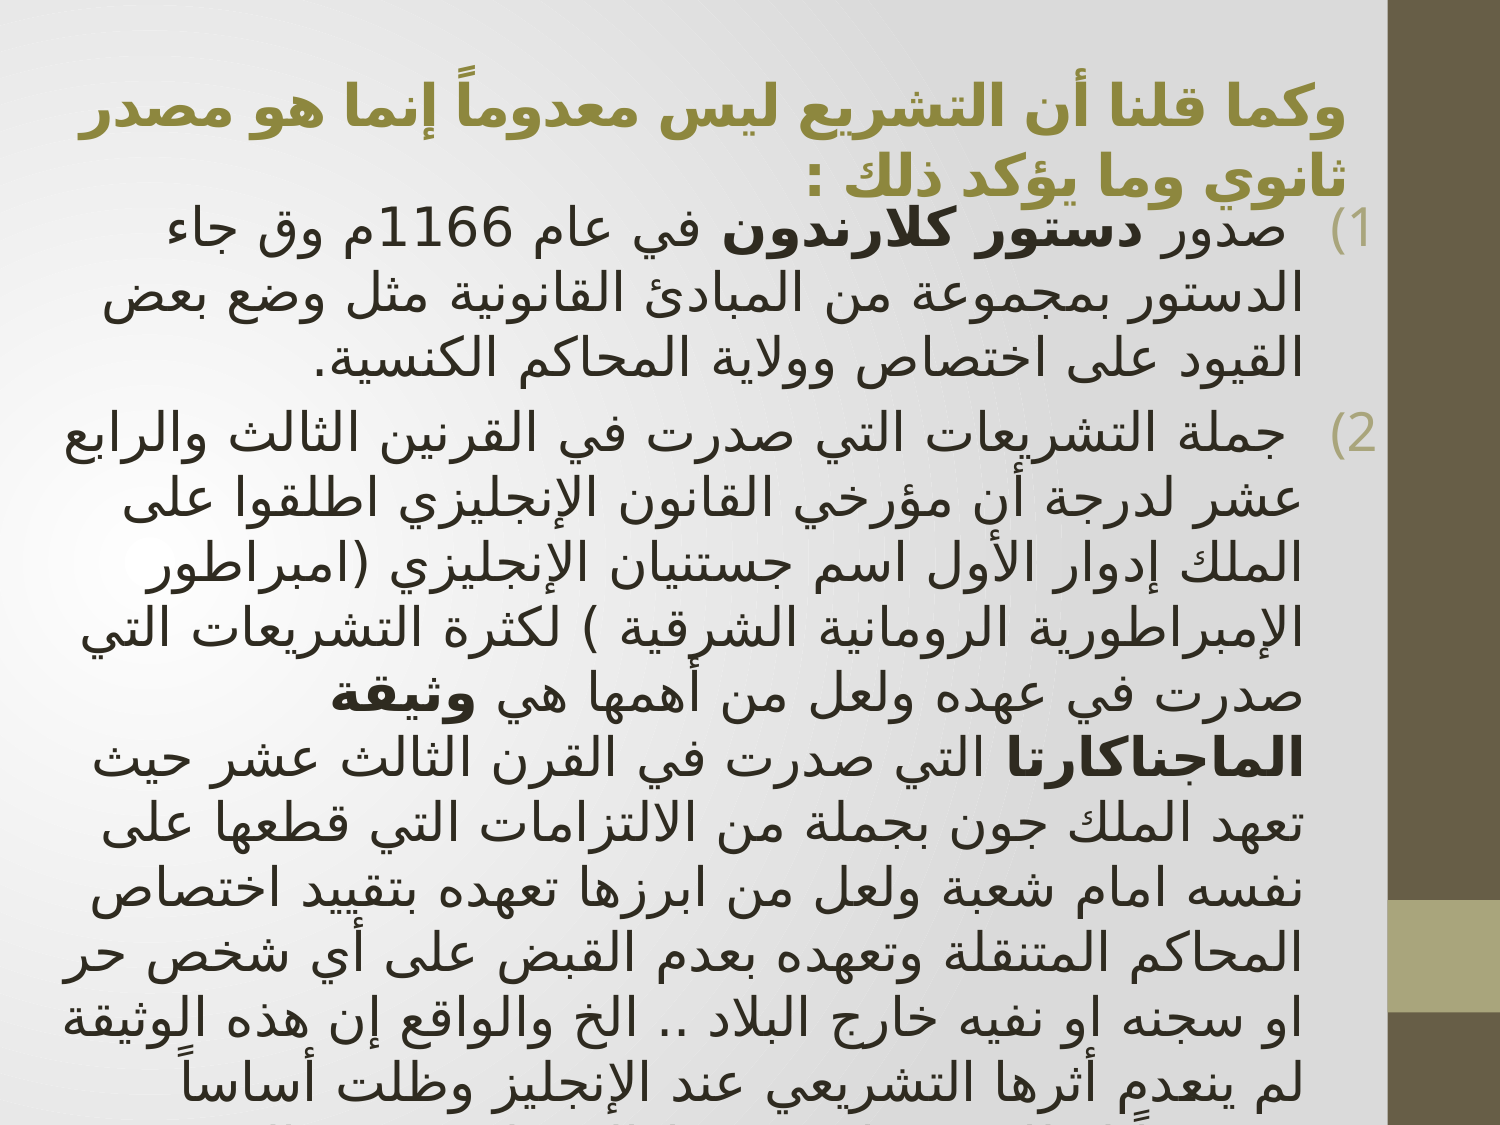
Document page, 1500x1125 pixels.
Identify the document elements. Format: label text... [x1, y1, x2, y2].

list صدور دستور كلارندون في عام 1166م وق جاء الدستور بمجموعة من المبادئ القانونية مثل وضع بعض القيود على اختصاص وولاية المحاكم الكنسية. جملة التشريعات التي صدرت في القرنين الثالث والرابع عشر لدرجة أن مؤرخي القانون الإنجليزي اطلقوا على الملك إدوار الأول اسم جستنيان الإنجليزي (امبراطور الإمبراطورية الرومانية الشرقية ) لكثرة التشريعات التي صدرت في عهده ولعل من أهمها هي وثيقة الماجناكارتا التي صدرت في القرن الثالث عشر حيث تعهد الملك جون بجملة من الالتزامات التي قطعها على نفسه امام شعبة ولعل من ابرزها تعهده بتقييد اختصاص المحاكم المتنقلة وتعهده بعدم القبض على أي شخص حر او سجنه او نفيه خارج البلاد .. الخ والواقع إن هذه الوثيقة لم ينعدم أثرها التشريعي عند الإنجليز وظلت أساساً ومصدراً لنظاميين قانونيين مازالا مطبقين في البيئة القانونية الانجليزية وهما نظام المحلفين و نظام إحضار جسم السجين . أن إنجلترا قد اعترفت للسلطة التشريعية ( البرلمان ) بسلطة إصدار القوانين منذ عام 1322م . [0, 184, 1416, 907]
title وكما قلنا أن التشريع ليس معدوماً إنما هو مصدر ثانوي وما يؤكد ذلك : [0, 78, 1365, 184]
